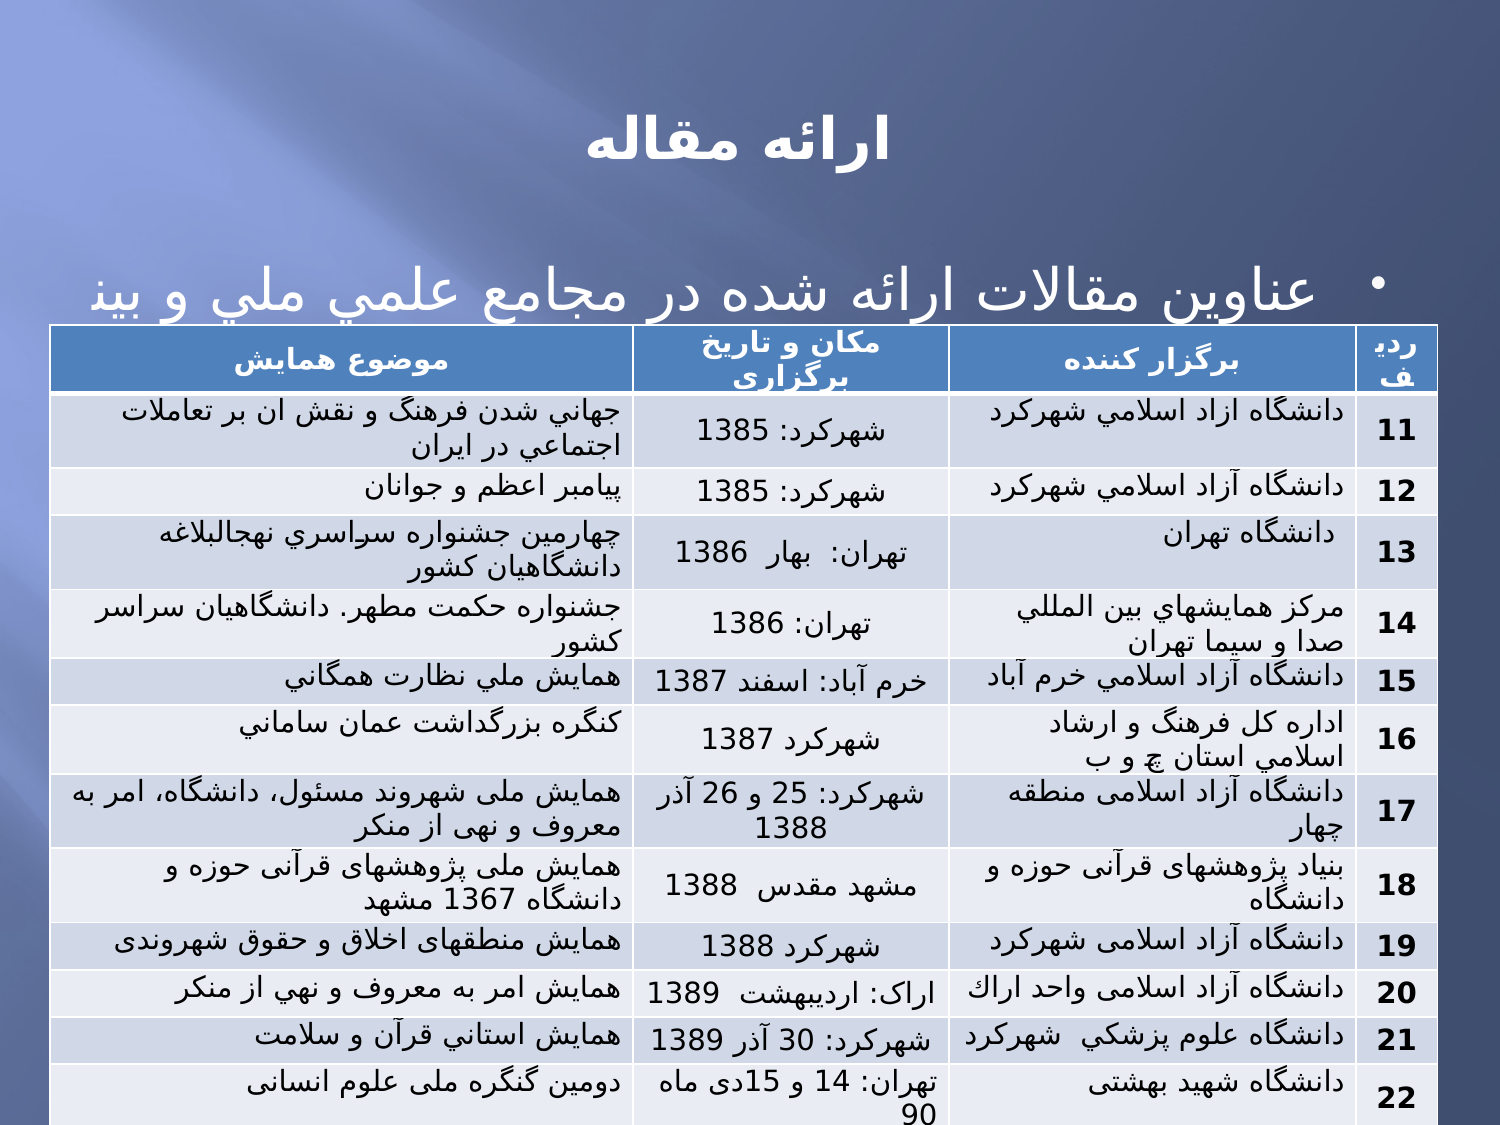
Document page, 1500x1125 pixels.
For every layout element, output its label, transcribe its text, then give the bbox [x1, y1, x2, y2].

table_cell 21 [1357, 1018, 1437, 1063]
table_cell شهرکرد: 1385 [634, 469, 948, 514]
table_cell 13 [1357, 516, 1437, 589]
table_cell 17 [1357, 775, 1437, 847]
table_cell شهرکرد: 25 و 26 آذر 1388 [634, 775, 948, 847]
table_cell دانشگاه آزاد اسلامی شهرکرد [950, 923, 1355, 969]
table_cell بنیاد پژوهش­های قرآنی حوزه و دانشگاه [950, 849, 1355, 922]
table_cell 20 [1357, 971, 1437, 1016]
table_cell 16 [1357, 706, 1437, 773]
table_cell مشهد مقدس 1388 [634, 849, 948, 922]
table_cell جهاني شدن فرهنگ و نقش آن بر تعاملات اجتماعي در ايران [51, 396, 632, 467]
table_cell خرم آباد: اسفند 1387 [634, 659, 948, 704]
table_cell دانشگاه آزاد اسلامي شهرکرد [950, 469, 1355, 514]
table_cell دانشگاه آزاد اسلامی واحد اراك [950, 971, 1355, 1016]
table_cell همایش منطقه­ای اخلاق و حقوق شهروندی [51, 923, 632, 969]
table_cell جشنواره حكمت مطهر. دانشگاهيان سراسر كشور [51, 590, 632, 657]
table_cell 18 [1357, 849, 1437, 922]
table_cell تهران: 14 و 15دی ماه 90 [634, 1065, 948, 1125]
table_cell اداره كل فرهنگ و ارشاد اسلامي استان چ و ب [950, 706, 1355, 773]
table_cell چهارمين جشنواره سراسري نهج­البلاغه دانشگاهيان کشور [51, 516, 632, 589]
table_cell 14 [1357, 590, 1437, 657]
table_header مکان و تاریخ برگزاری [634, 326, 948, 391]
table_cell دانشگاه آزاد اسلامی منطقه چهار [950, 775, 1355, 847]
table_cell 22 [1357, 1065, 1437, 1125]
table_cell شهرکرد 1387 [634, 706, 948, 773]
table_cell شهرکرد: 30 آذر 1389 [634, 1018, 948, 1063]
table_cell دانشگاه شهید بهشتی [950, 1065, 1355, 1125]
table_cell مركز همايش­هاي بين المللي صدا و سيما تهران [950, 590, 1355, 657]
table_cell شهرکرد 1388 [634, 923, 948, 969]
table_cell دانشگاه آزاد اسلامي شهرکرد [950, 396, 1355, 467]
table_cell دانشگاه علوم پزشكي شهركرد [950, 1018, 1355, 1063]
table_cell شهرکرد: 1385 [634, 396, 948, 467]
table_cell تهران: 1386 [634, 590, 948, 657]
table_cell 15 [1357, 659, 1437, 704]
table_cell 12 [1357, 469, 1437, 514]
table_header موضوع همایش [51, 326, 632, 391]
table_cell همايش ملي نظارت همگاني [51, 659, 632, 704]
list ارائه مقاله عناوین مقالات ارائه شده در مجامع علمي ملي و بين­المللي: [75, 93, 1425, 324]
table_cell دانشگاه تهران [950, 516, 1355, 589]
table_cell اراک: اردیبهشت 1389 [634, 971, 948, 1016]
table_cell پيامبر اعظم و جوانان [51, 469, 632, 514]
table_cell تهران: بهار 1386 [634, 516, 948, 589]
table_cell 11 [1357, 396, 1437, 467]
table_cell 19 [1357, 923, 1437, 969]
table_cell همایش ملی پژوهش­های قرآنی حوزه و دانشگاه 1367 مشهد [51, 849, 632, 922]
table_header برگزار کننده [950, 326, 1355, 391]
table_header ردیف [1357, 326, 1437, 391]
table_cell همایش ملی شهروند مسئول، دانشگاه، امر به معروف و نهی از منکر [51, 775, 632, 847]
table_cell همايش استاني قرآن و سلامت [51, 1018, 632, 1063]
table_cell همايش امر به معروف و نهي از منكر [51, 971, 632, 1016]
table_cell دانشگاه آزاد اسلامي خرم آباد [950, 659, 1355, 704]
table_cell كنگره بزرگداشت عمان ساماني [51, 706, 632, 773]
table_cell دومین گنگره ملی علوم انسانی [51, 1065, 632, 1125]
